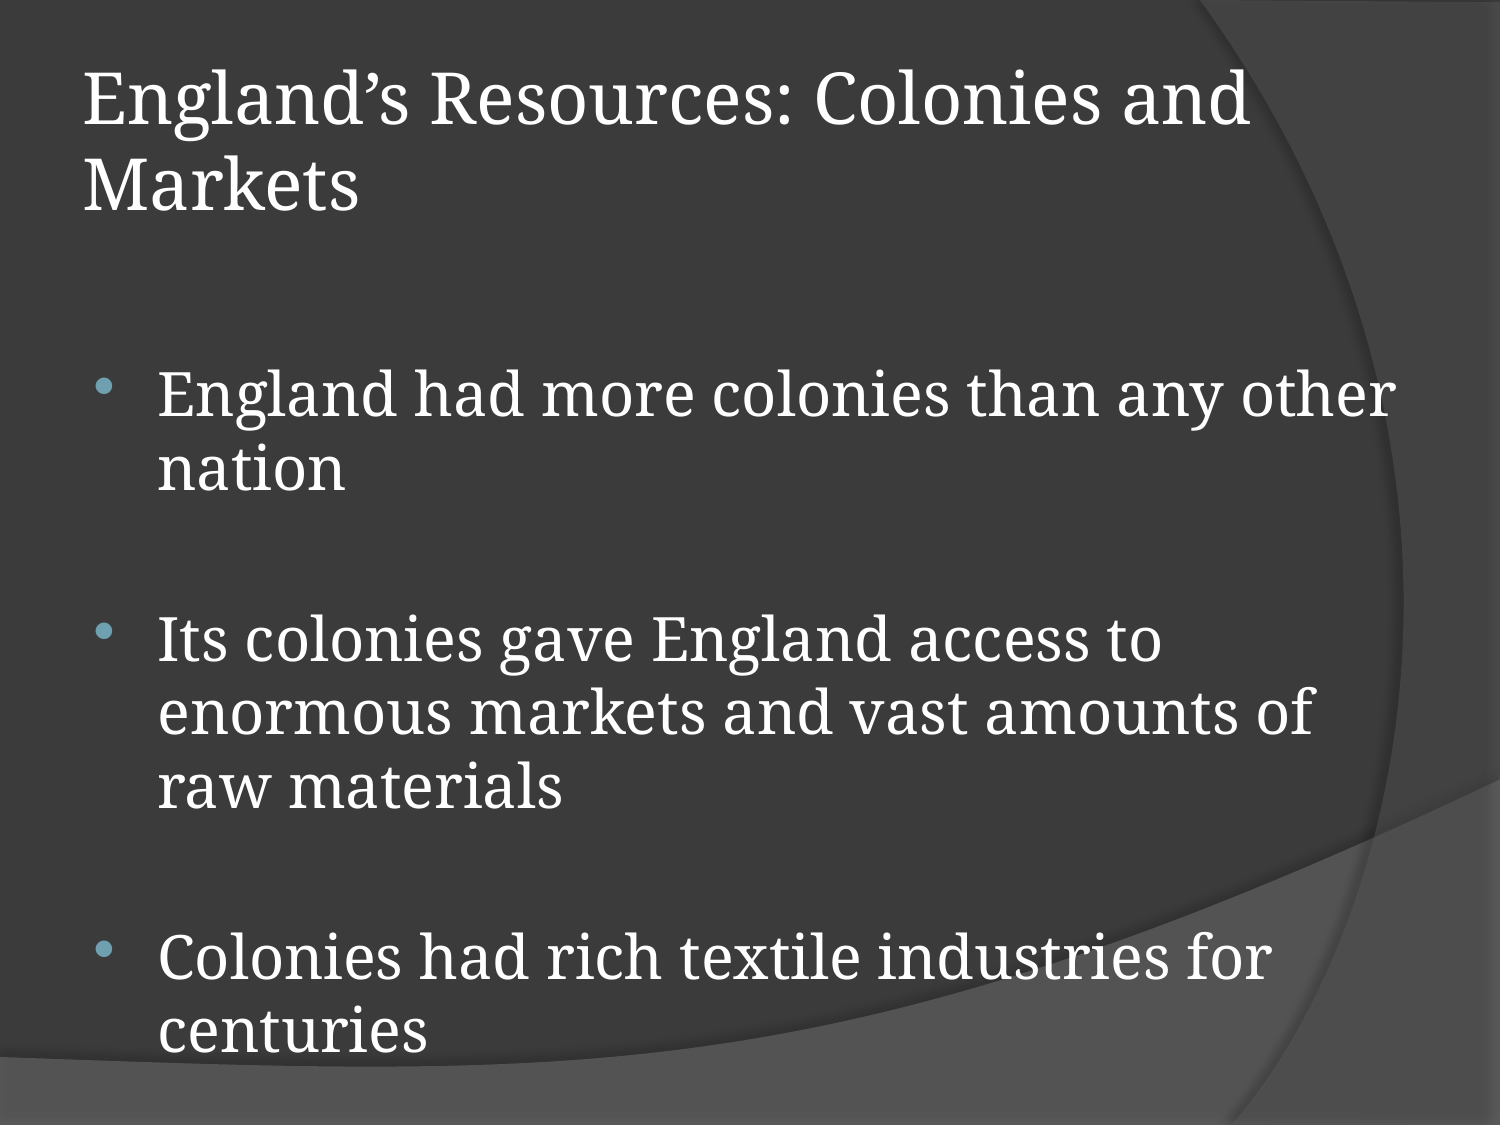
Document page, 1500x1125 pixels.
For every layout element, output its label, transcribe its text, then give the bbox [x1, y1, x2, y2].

list England had more colonies than any other nation Its colonies gave England access to enormous markets and vast amounts of raw materials Colonies had rich textile industries for centuries [75, 262, 1425, 1075]
title England’s Resources: Colonies and Markets [75, 45, 1300, 233]
